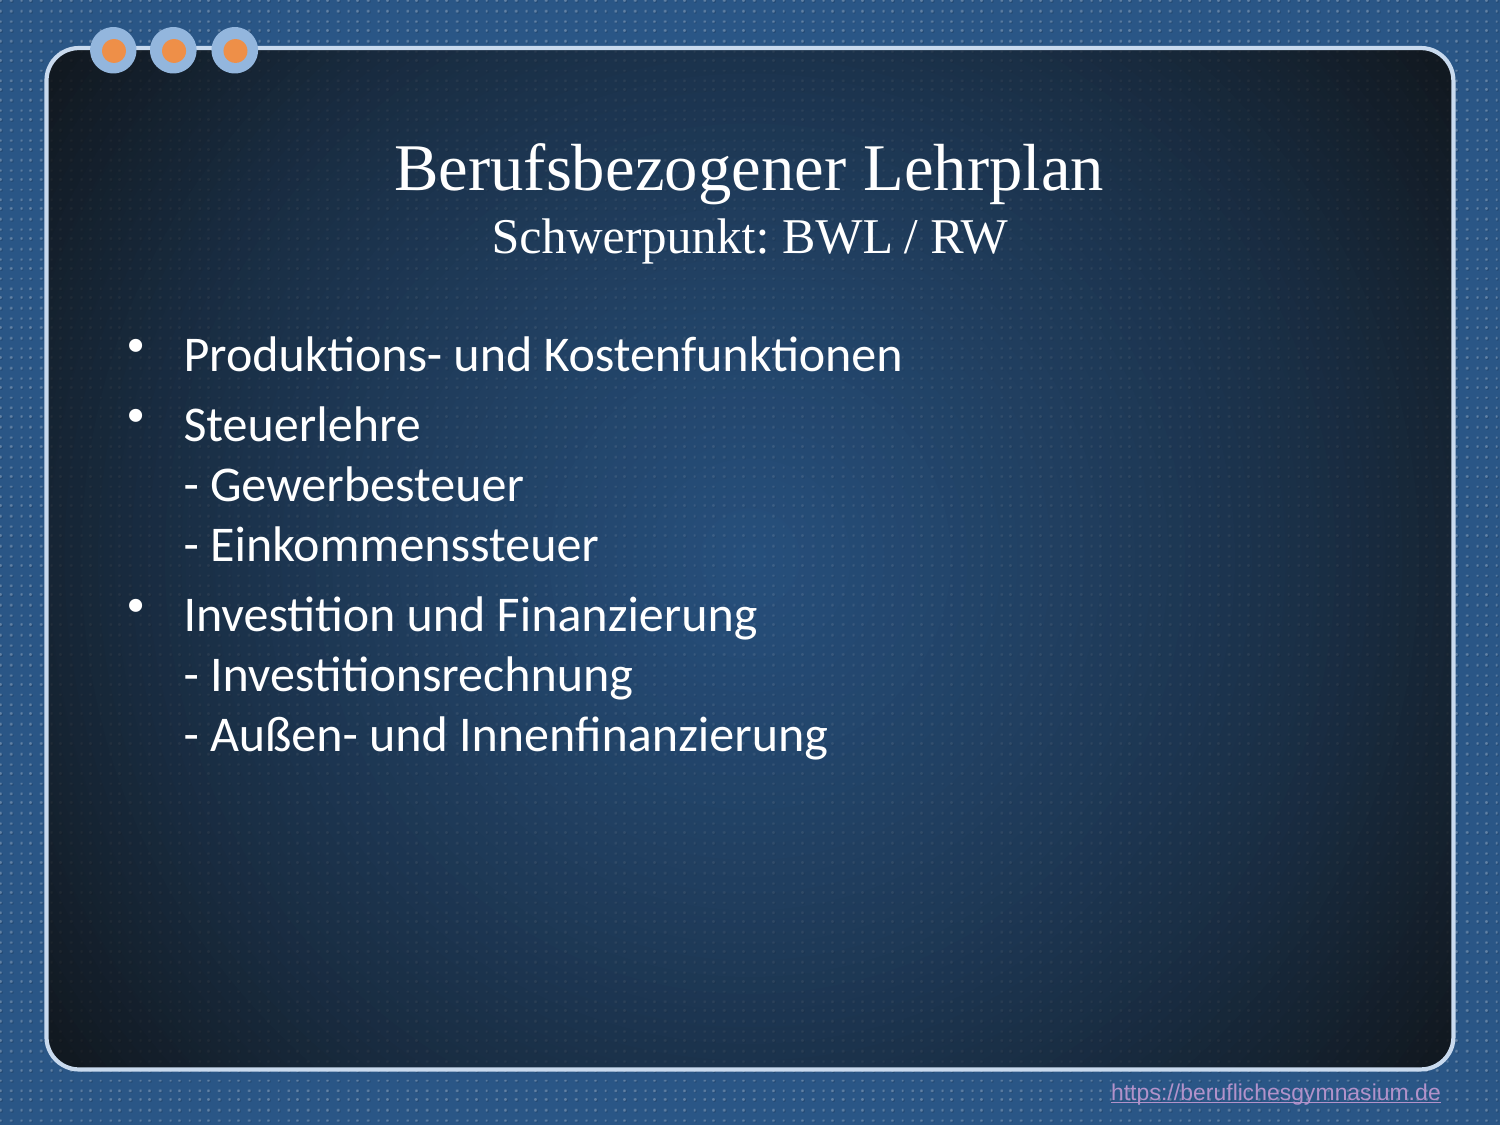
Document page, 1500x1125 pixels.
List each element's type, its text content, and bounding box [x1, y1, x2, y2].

text_box Produktions- und Kostenfunktionen Steuerlehre - Gewerbesteuer - Einkommenssteuer Investition und Finanzierung - Investitionsrechnung - Außen- und Innenfinanzierung [112, 314, 1463, 811]
text_box Berufsbezogener Lehrplan Schwerpunkt: BWL / RW [112, 99, 1388, 288]
